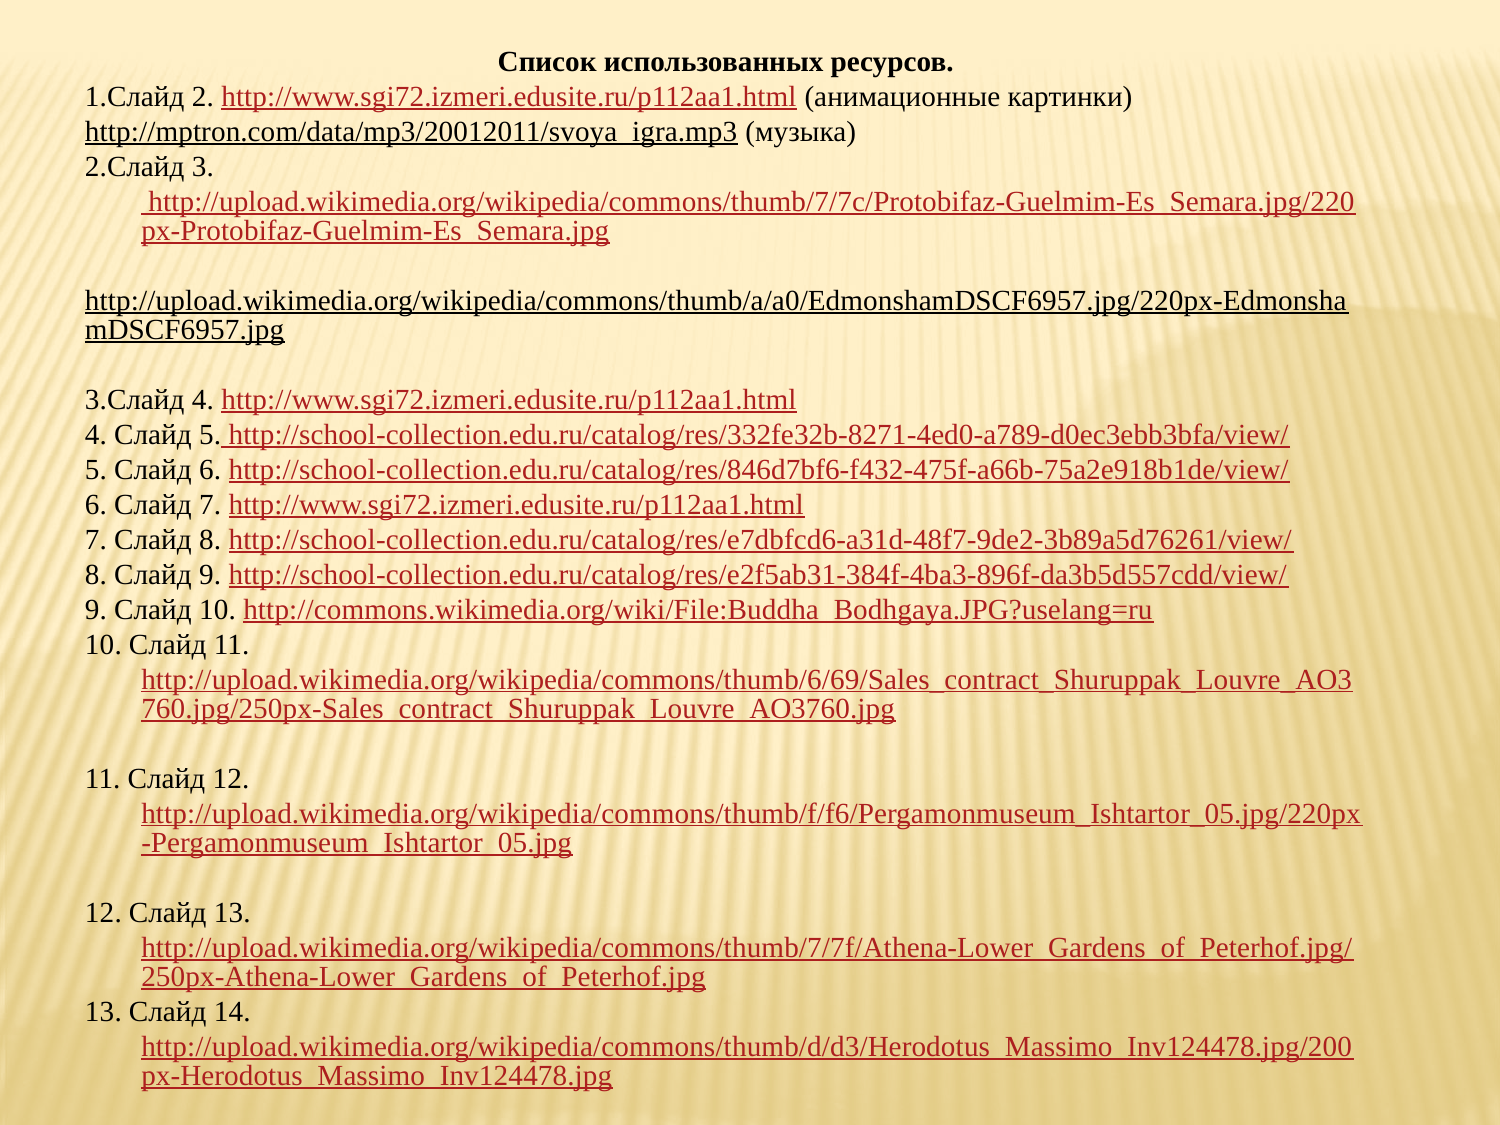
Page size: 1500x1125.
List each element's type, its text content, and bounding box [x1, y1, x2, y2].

text_box Список использованных ресурсов. 1.Слайд 2. http://www.sgi72.izmeri.edusite.ru/p112aa1.html (анимационные картинки) http://mptron.com/data/mp3/20012011/svoya_igra.mp3 (музыка) 2.Слайд 3. http://upload.wikimedia.org/wikipedia/commons/thumb/7/7c/Protobifaz-Guelmim-Es_Semara.jpg/220px-Protobifaz-Guelmim-Es_Semara.jpg http://upload.wikimedia.org/wikipedia/commons/thumb/a/a0/EdmonshamDSCF6957.jpg/220px-EdmonshamDSCF6957.jpg 3.Слайд 4. http://www.sgi72.izmeri.edusite.ru/p112aa1.html 4. Слайд 5. http://school-collection.edu.ru/catalog/res/332fe32b-8271-4ed0-a789-d0ec3ebb3bfa/view/ 5. Слайд 6. http://school-collection.edu.ru/catalog/res/846d7bf6-f432-475f-a66b-75a2e918b1de/view/ 6. Слайд 7. http://www.sgi72.izmeri.edusite.ru/p112aa1.html 7. Слайд 8. http://school-collection.edu.ru/catalog/res/e7dbfcd6-a31d-48f7-9de2-3b89a5d76261/view/ 8. Слайд 9. http://school-collection.edu.ru/catalog/res/e2f5ab31-384f-4ba3-896f-da3b5d557cdd/view/ 9. Слайд 10. http://commons.wikimedia.org/wiki/File:Buddha_Bodhgaya.JPG?uselang=ru 10. Слайд 11. http://upload.wikimedia.org/wikipedia/commons/thumb/6/69/Sales_contract_Shuruppak_Louvre_AO3760.jpg/250px-Sales_contract_Shuruppak_Louvre_AO3760.jpg 11. Слайд 12. http://upload.wikimedia.org/wikipedia/commons/thumb/f/f6/Pergamonmuseum_Ishtartor_05.jpg/220px-Pergamonmuseum_Ishtartor_05.jpg 12. Слайд 13. http://upload.wikimedia.org/wikipedia/commons/thumb/7/7f/Athena-Lower_Gardens_of_Peterhof.jpg/250px-Athena-Lower_Gardens_of_Peterhof.jpg 13. Слайд 14. http://upload.wikimedia.org/wikipedia/commons/thumb/d/d3/Herodotus_Massimo_Inv124478.jpg/200px-Herodotus_Massimo_Inv124478.jpg 14. Слайд 15. http://school-collection.edu.ru/catalog/res/0ee13d7a-3259-44bf-8b60-71c2a8d92387/view/ http://upload.wikimedia.org/wikipedia/commons/thumb/c/c6/Startans_monument1_evlahos.jpg/300px-Startans_monument1_evlahos.jpg 15. Слайд 16. http://school-collection.edu.ru/catalog/res/89d25540-93d7-4a8a-9b10-66fab3f2dee0/view/ 16. Слайд 17. http://school-collection.edu.ru/catalog/res/1f07a475-1066-4e7d-8765-a615fbf78331/view/ [70, 0, 1382, 1125]
